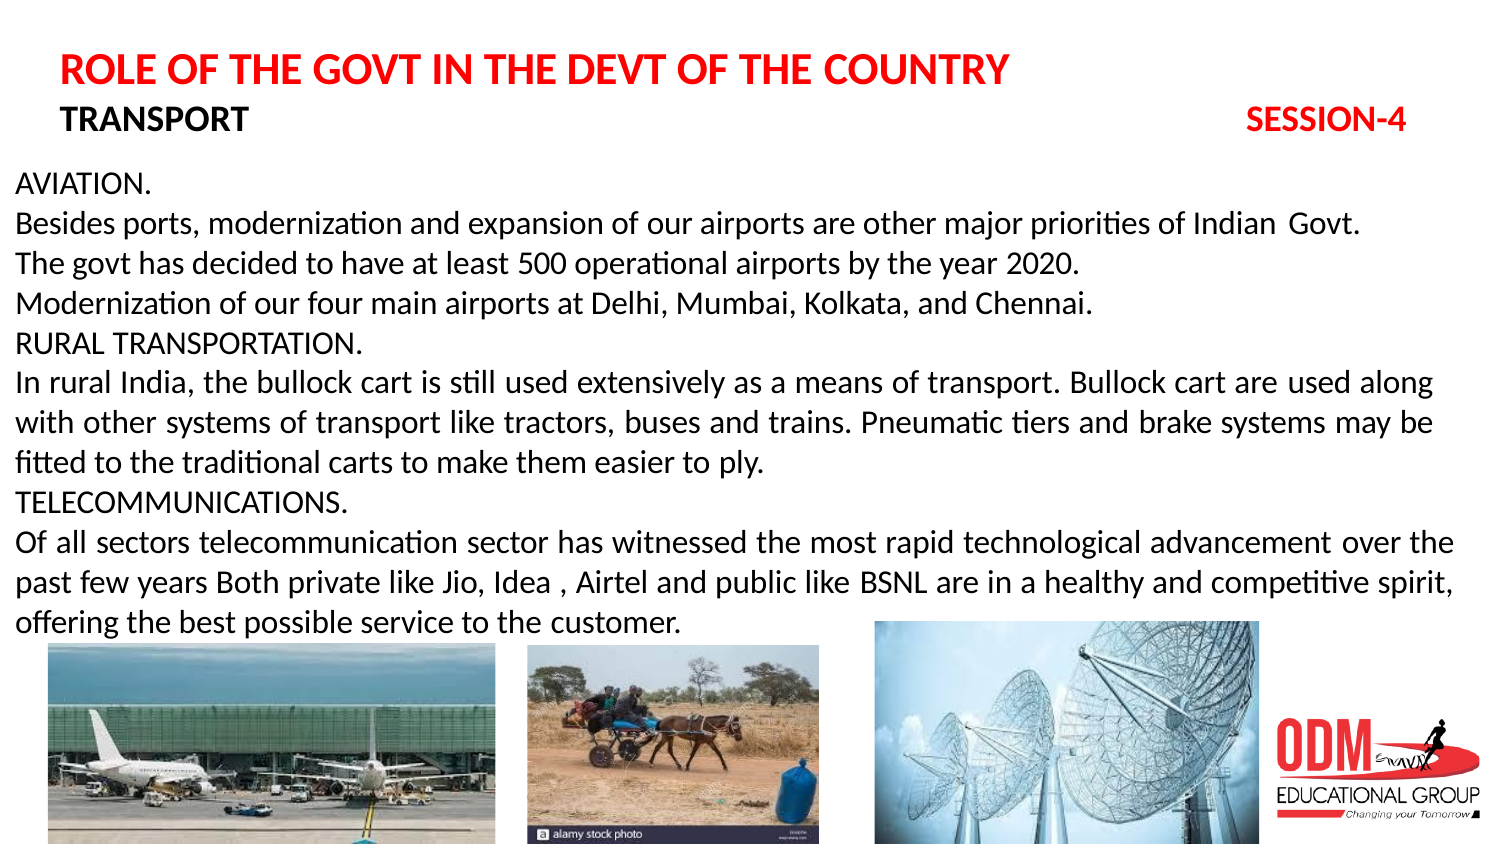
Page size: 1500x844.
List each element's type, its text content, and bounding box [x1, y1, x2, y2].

text_box TRANSPORT AVIATION. [12, 67, 252, 199]
text_box [527, 645, 819, 844]
text_box [47, 643, 496, 844]
text_box [1277, 718, 1480, 819]
text_box Besides ports, modernization and expansion of our airports are other major priorities of Indian Govt. The govt has decided to have at least 500 operational airports by the year 2020. Modernization of our four main airports at Delhi, Mumbai, Kolkata, and Chennai. RURAL TRANSPORTATION. In rural India, the bullock cart is still used extensively as a means of transport. Bullock cart are used along with other systems of transport like tractors, buses and trains. Pneumatic tiers and brake systems may be fitted to the traditional carts to make them easier to ply. TELECOMMUNICATIONS. Of all sectors telecommunication sector has witnessed the most rapid technological advancement over the past few years Both private like Jio, Idea , Airtel and public like BSNL are in a healthy and competitive spirit, offering the best possible service to the customer. [12, 199, 1464, 641]
title ROLE OF THE GOVT IN THE DEVT OF THE COUNTRY [57, 36, 1020, 180]
text_box [874, 621, 1260, 844]
text_box SESSION-4 [1244, 92, 1411, 140]
